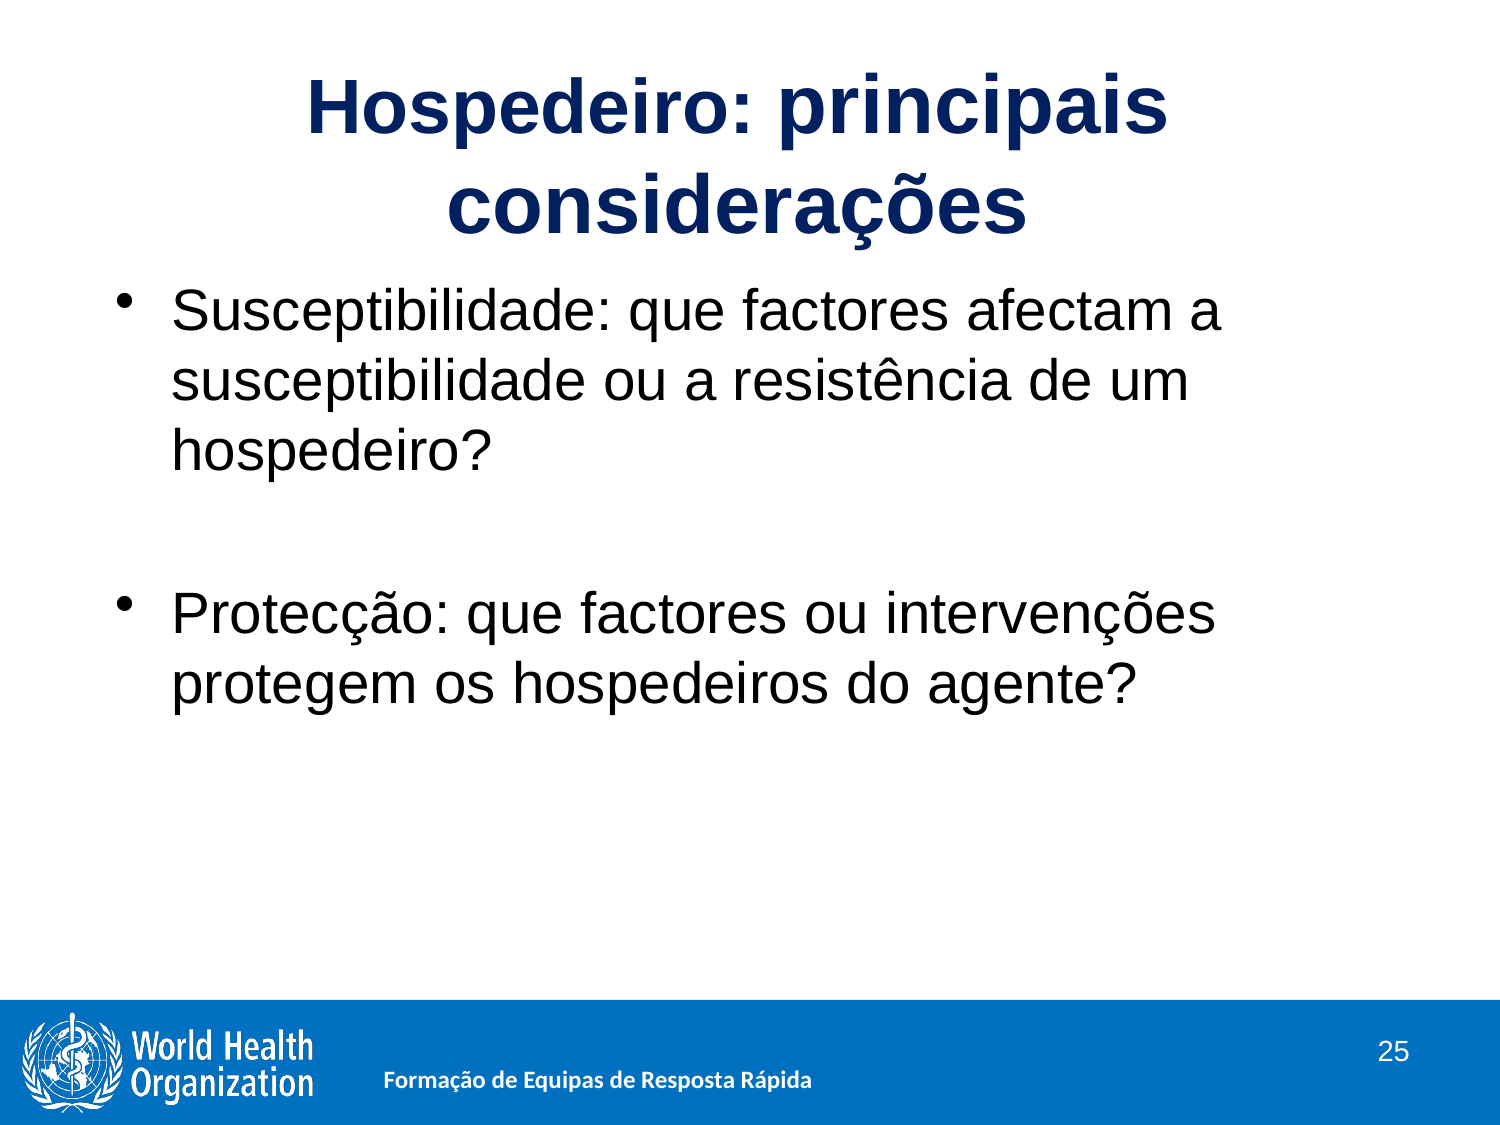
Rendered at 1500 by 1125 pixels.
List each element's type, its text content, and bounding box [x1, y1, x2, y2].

text_box Susceptibilidade: que factores afectam a susceptibilidade ou a resistência de um hospedeiro? Protecção: que factores ou intervenções protegem os hospedeiros do agente? [100, 264, 1447, 799]
picture [21, 1012, 313, 1113]
slide_number 25 [1074, 1024, 1425, 1103]
title Hospedeiro: principais considerações [17, 91, 1459, 209]
